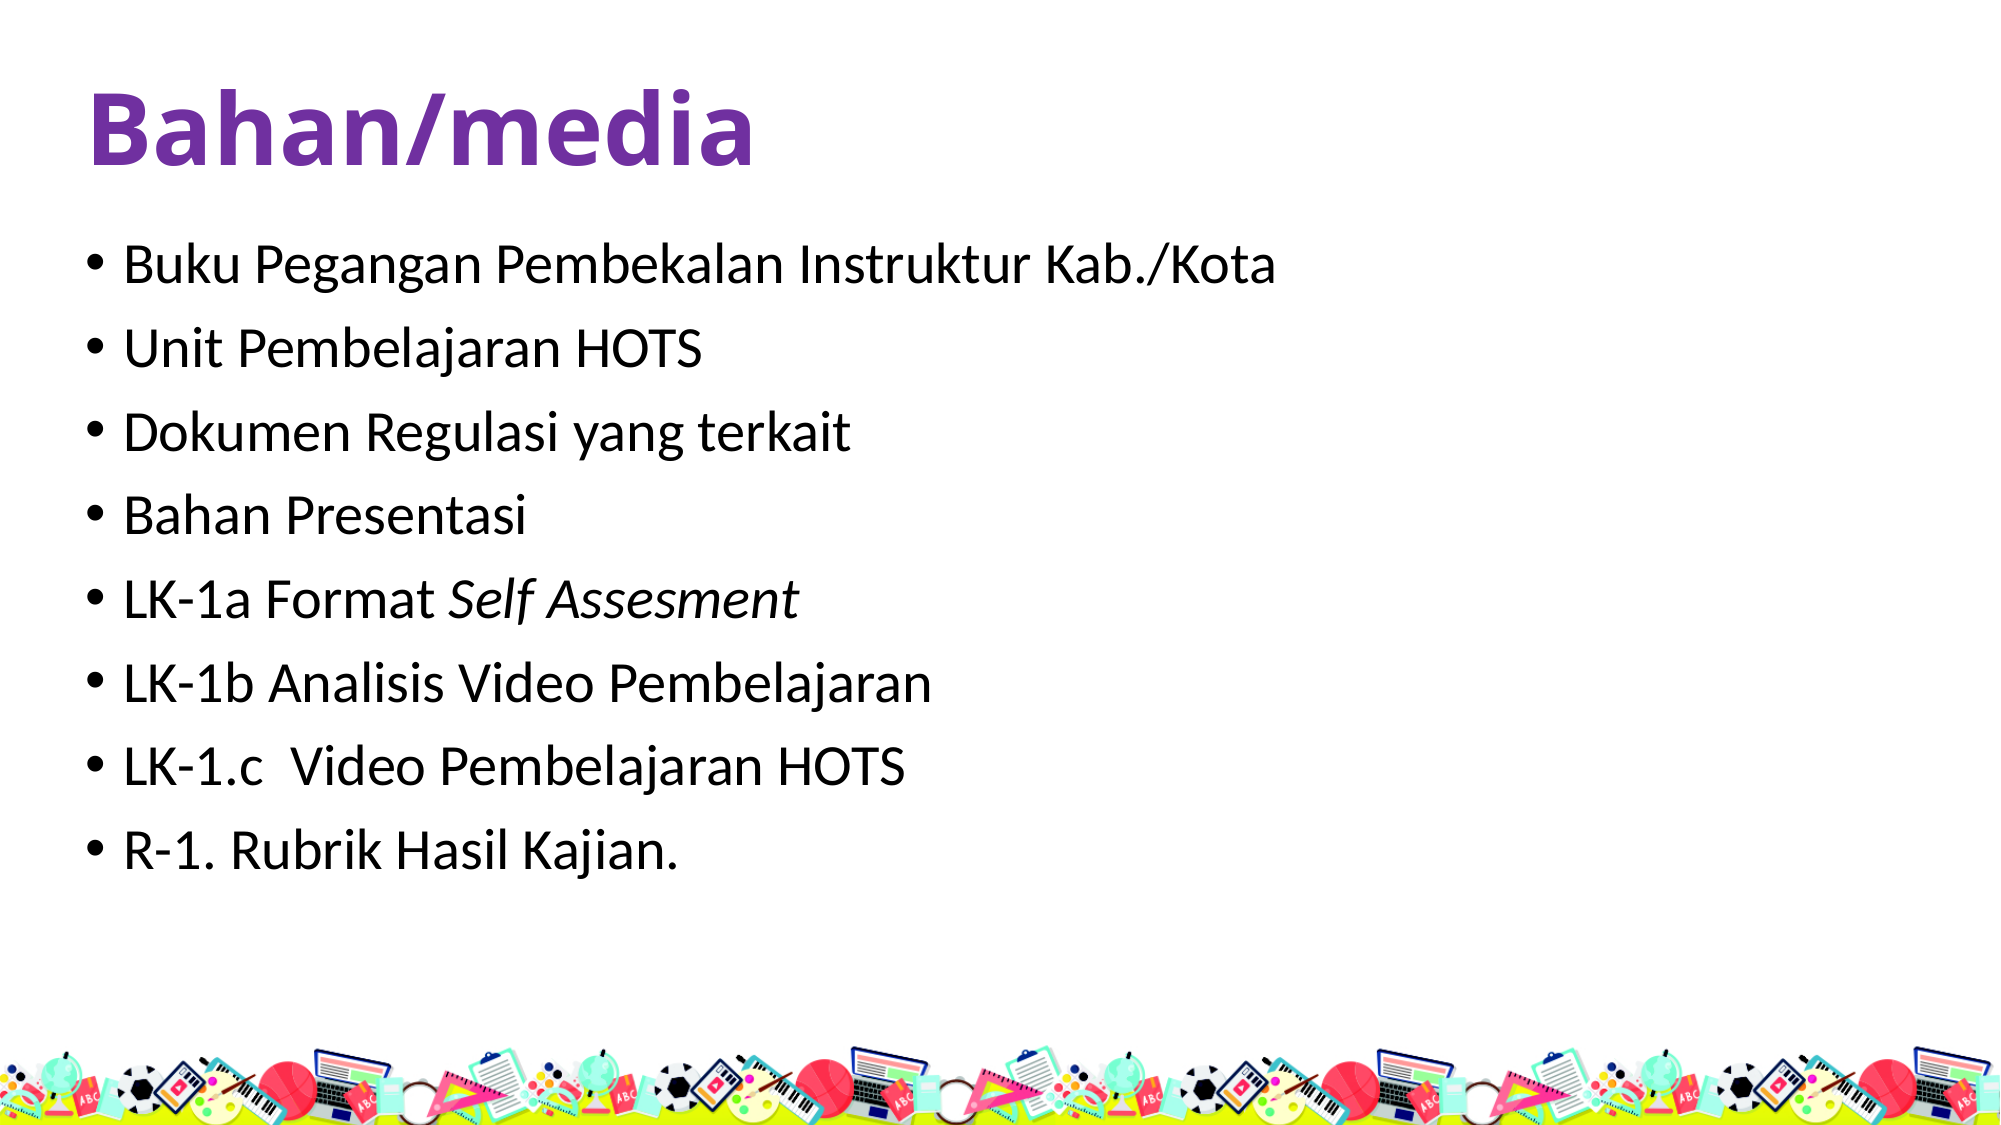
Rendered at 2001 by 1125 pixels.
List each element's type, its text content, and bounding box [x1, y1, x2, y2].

title Bahan/media [70, 59, 1934, 207]
picture [0, 0, 2000, 1125]
list Buku Pegangan Pembekalan Instruktur Kab./Kota Unit Pembelajaran HOTS Dokumen Regulasi yang terkait Bahan Presentasi LK-1a Format Self Assesment LK-1b Analisis Video Pembelajaran LK-1.c Video Pembelajaran HOTS R-1. Rubrik Hasil Kajian. [70, 226, 1934, 1019]
